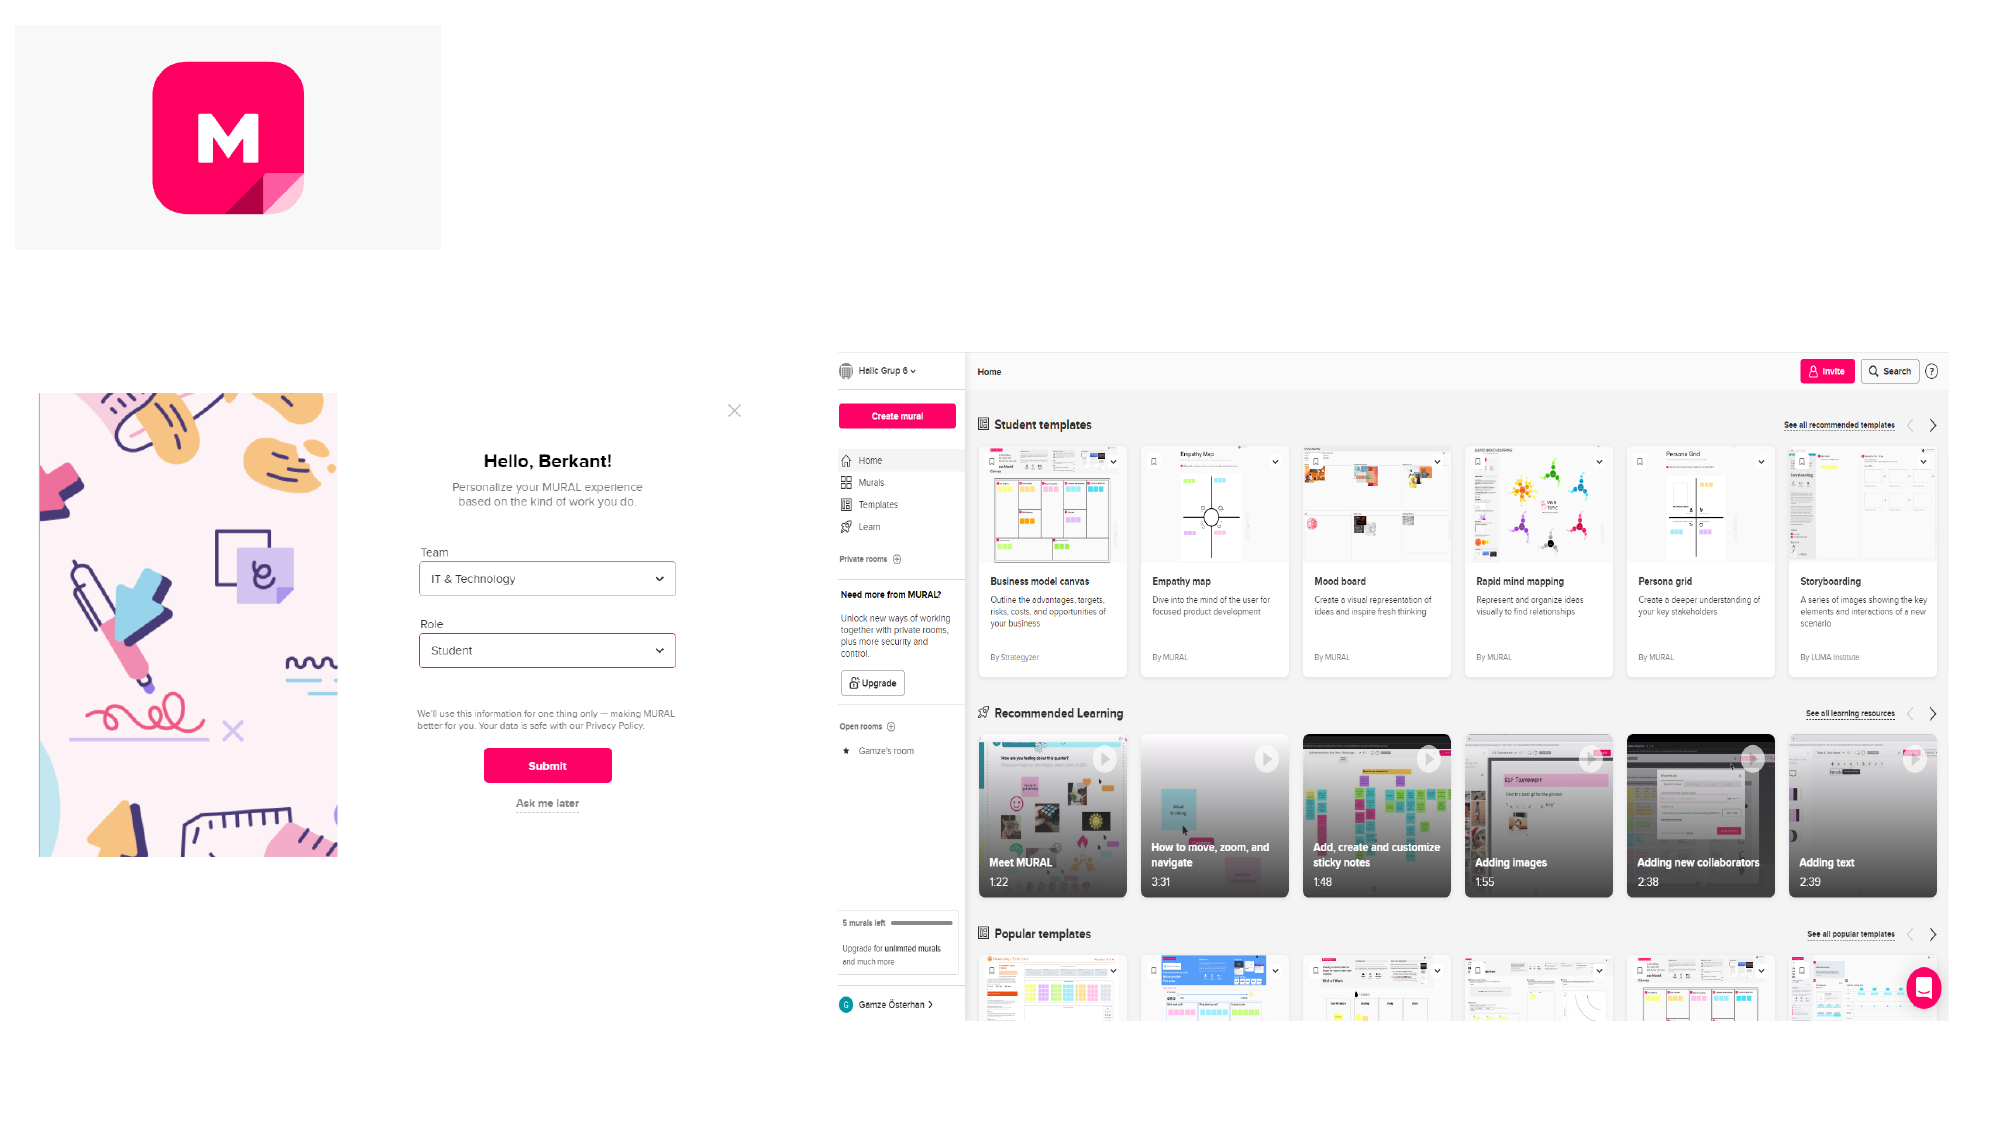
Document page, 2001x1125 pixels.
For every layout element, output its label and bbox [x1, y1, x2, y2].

picture [837, 349, 1949, 1021]
list [38, 393, 753, 857]
picture [14, 25, 441, 250]
